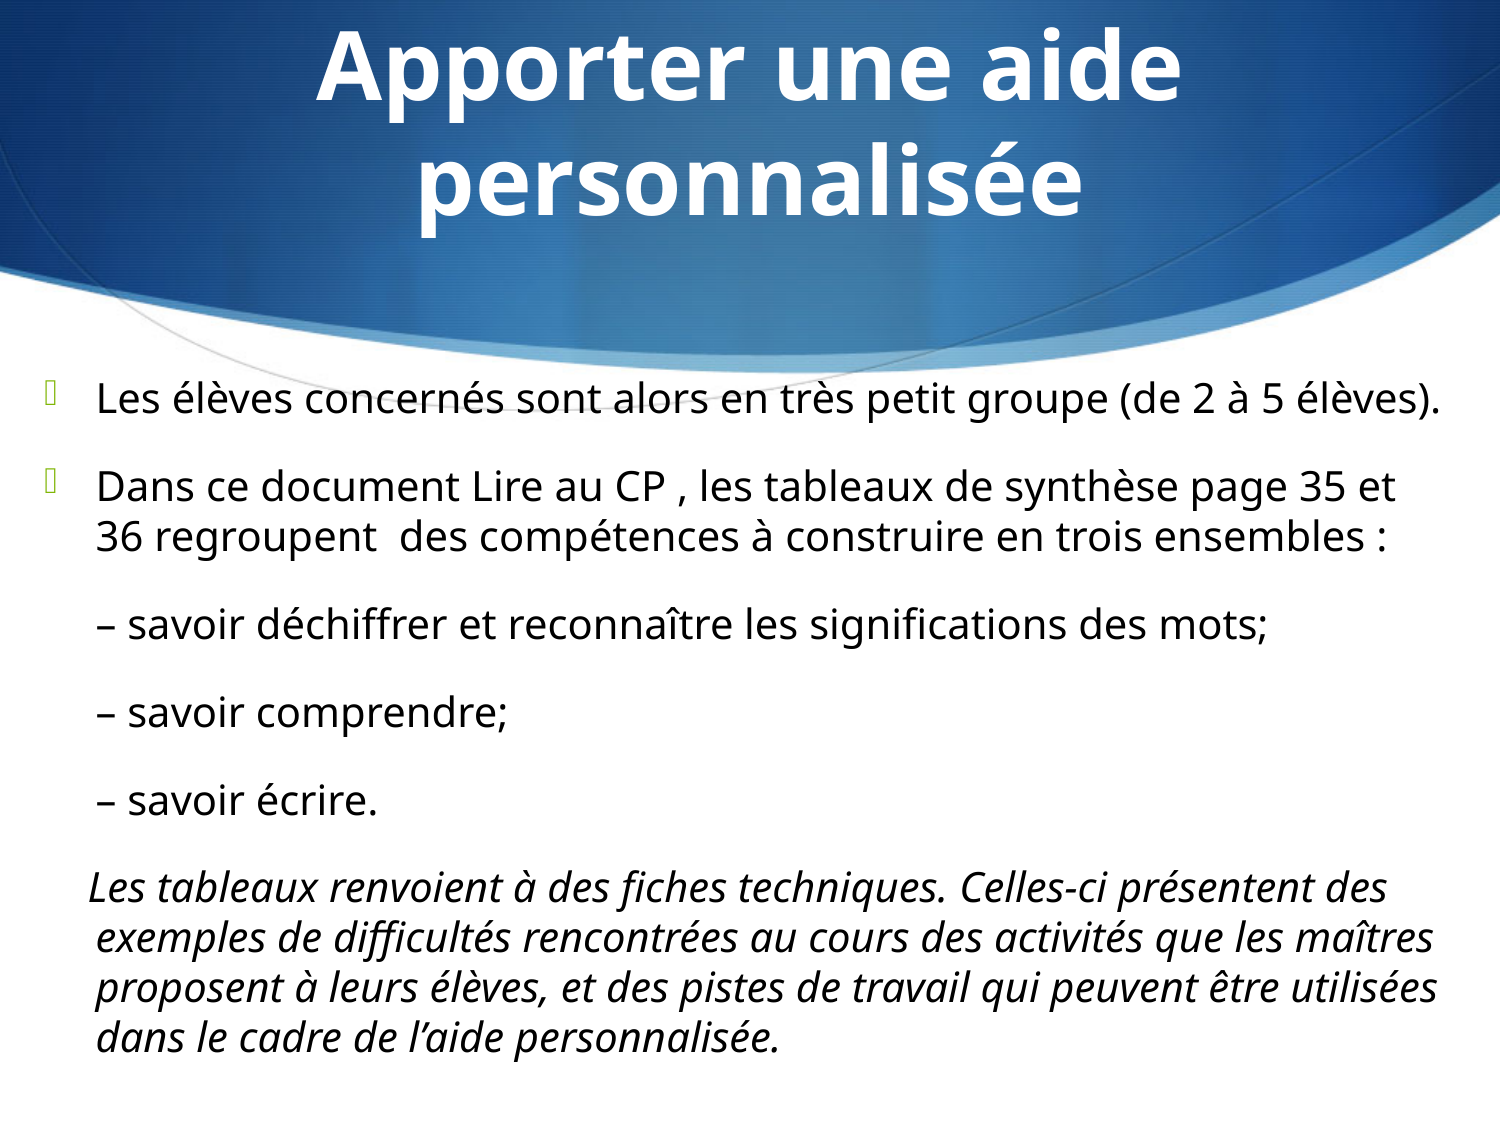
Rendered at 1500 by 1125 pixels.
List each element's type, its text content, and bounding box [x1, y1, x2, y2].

picture [0, 0, 1500, 1125]
title Apporter une aide personnalisée [75, 45, 1425, 194]
list Les élèves concernés sont alors en très petit groupe (de 2 à 5 élèves). Dans ce document Lire au CP , les tableaux de synthèse page 35 et 36 regroupent des compétences à construire en trois ensembles : – savoir déchiffrer et reconnaître les significations des mots; – savoir comprendre; – savoir écrire. Les tableaux renvoient à des fiches techniques. Celles-ci présentent des exemples de difficultés rencontrées au cours des activités que les maîtres proposent à leurs élèves, et des pistes de travail qui peuvent être utilisées dans le cadre de l’aide personnalisée. [29, 364, 1459, 1084]
